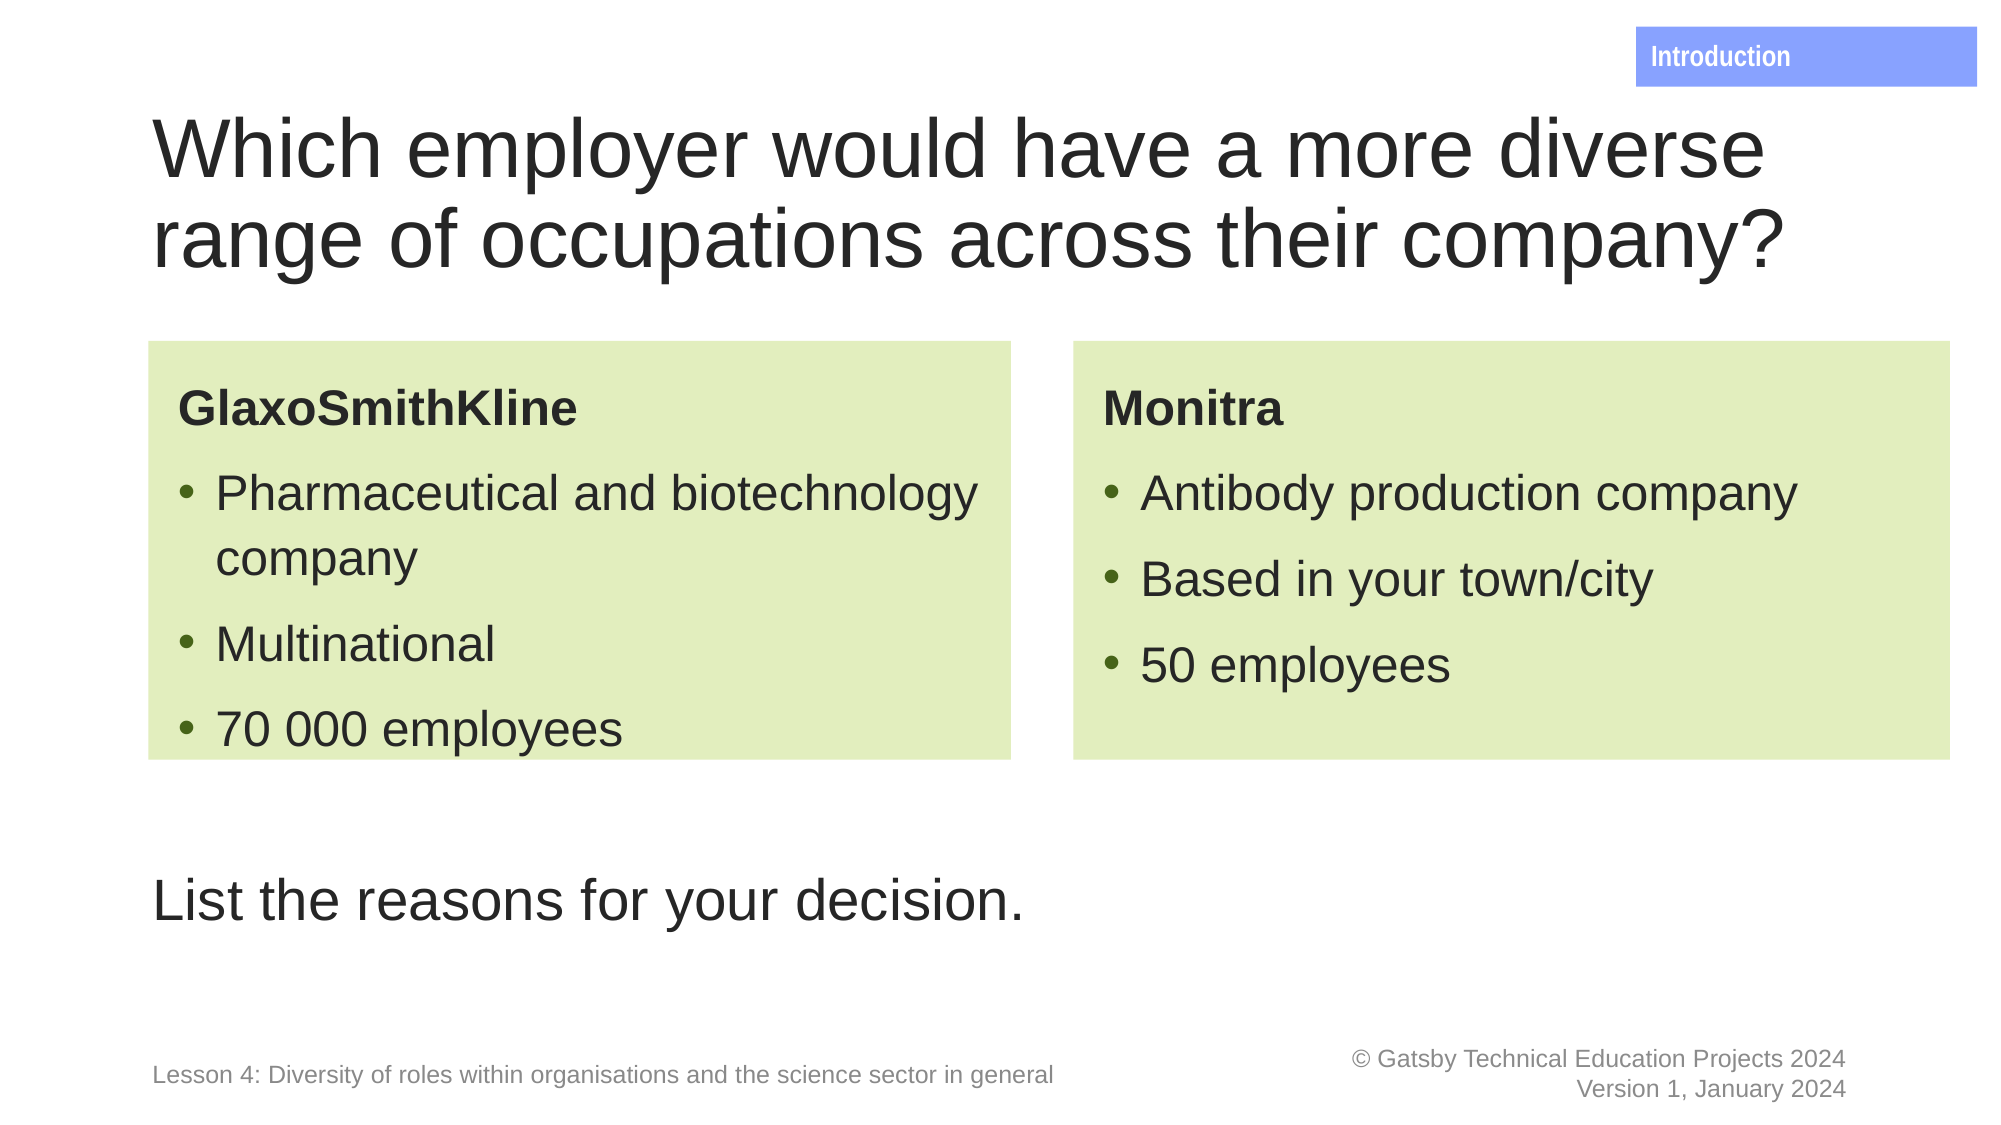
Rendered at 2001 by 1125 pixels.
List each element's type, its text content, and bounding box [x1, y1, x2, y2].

title Which employer would have a more diverse range of occupations across their company? [137, 86, 1863, 304]
text_box List the reasons for your decision. [137, 792, 1863, 1010]
list Introduction [1636, 26, 1978, 87]
list GlaxoSmithKline Pharmaceutical and biotechnology company Multinational 70 000 employees [148, 340, 1011, 760]
list Lesson 4: Diversity of roles within organisations and the science sector in general [137, 1042, 1252, 1103]
text_box Monitra Antibody production company Based in your town/city 50 employees [1073, 340, 1950, 760]
